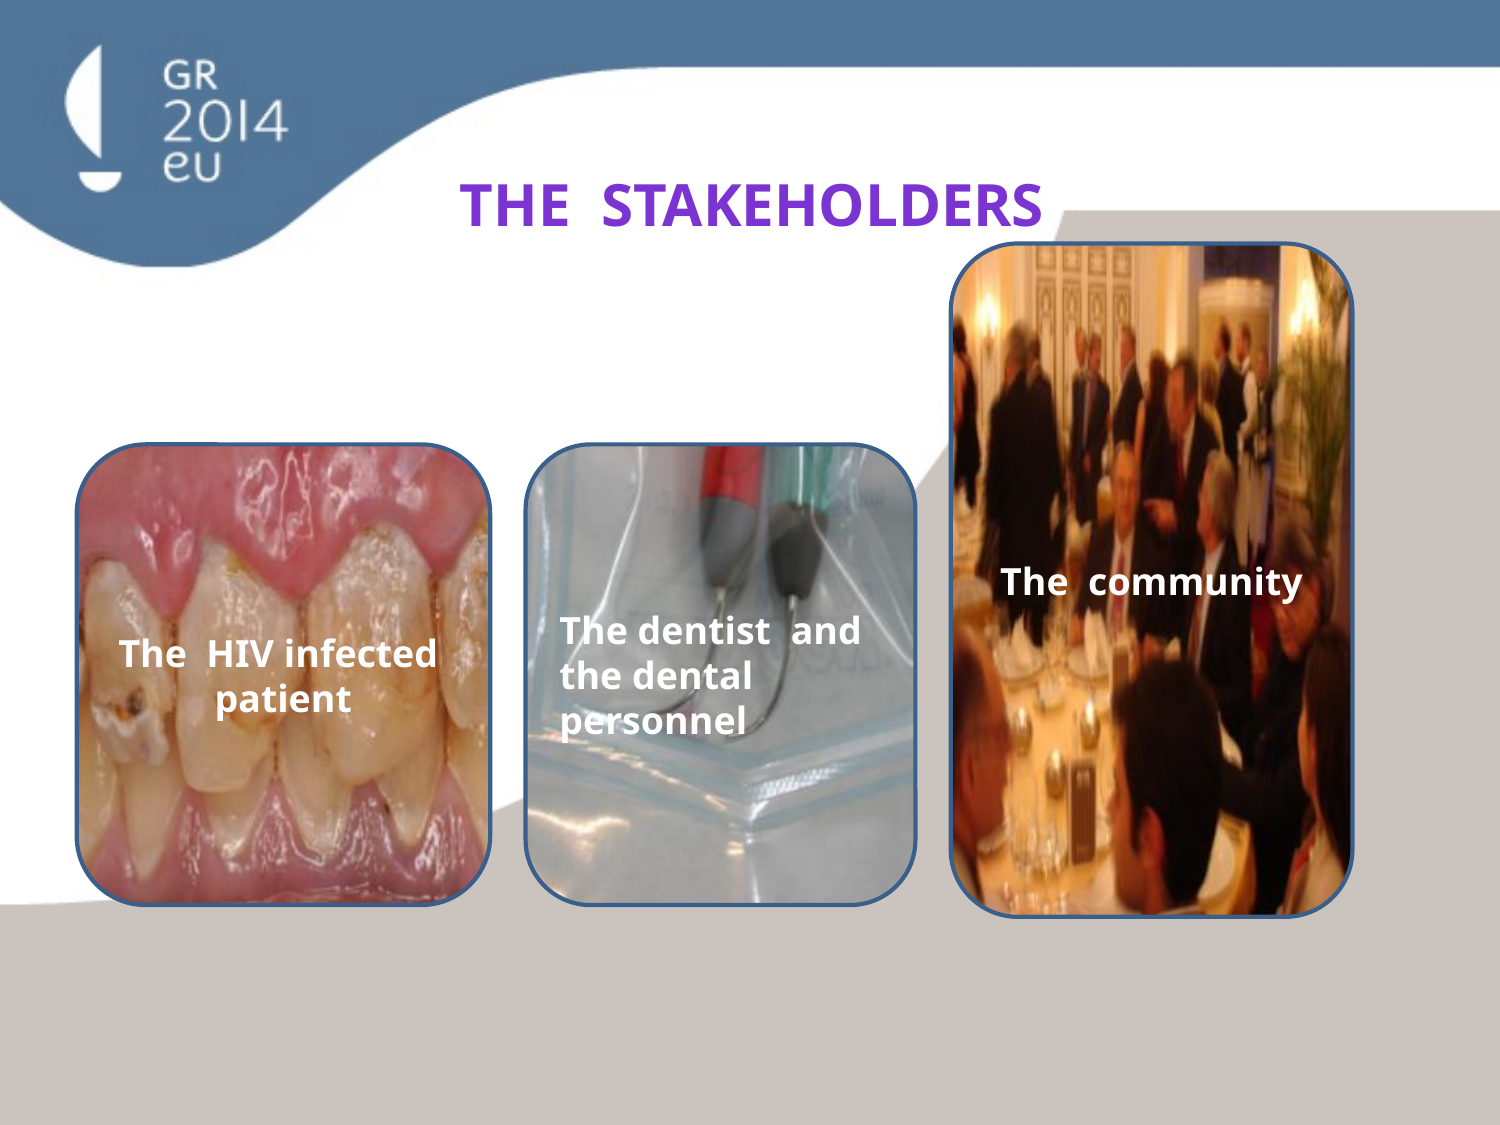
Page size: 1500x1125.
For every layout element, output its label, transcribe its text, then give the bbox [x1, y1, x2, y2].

text_box The HIV infected patient [74, 442, 493, 908]
text_box The stakeholders [445, 160, 1060, 246]
text_box The dentist and the dental personnel [523, 442, 918, 908]
text_box The community [948, 241, 1355, 919]
